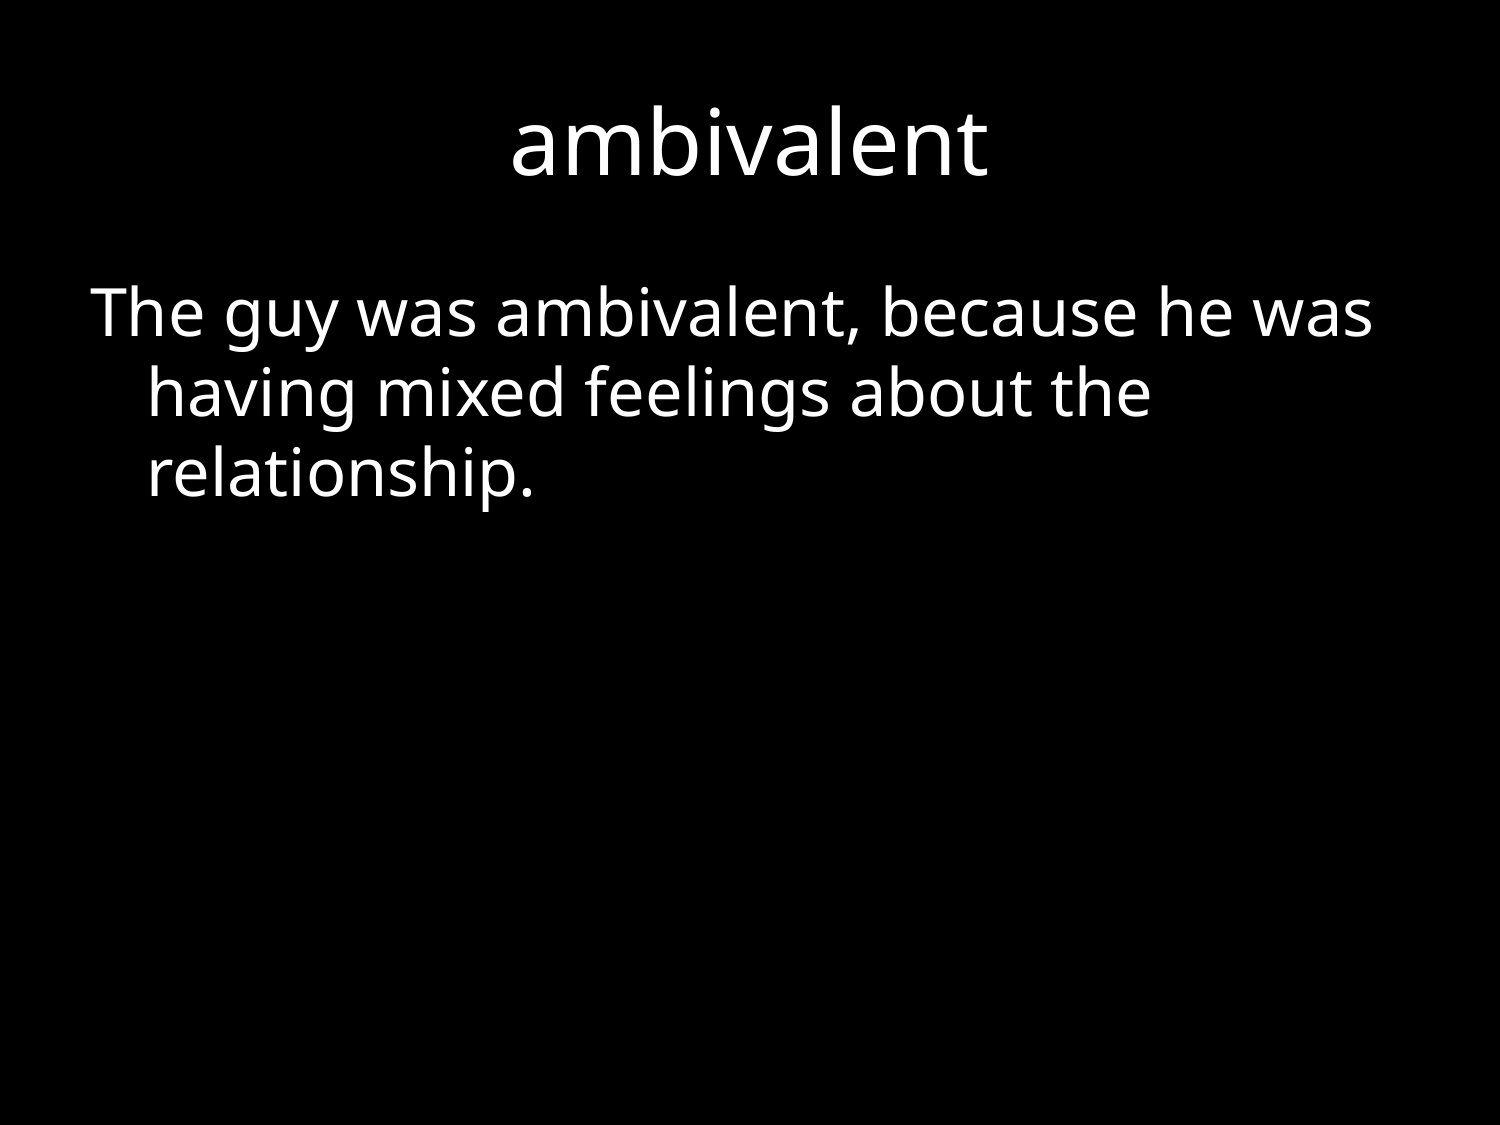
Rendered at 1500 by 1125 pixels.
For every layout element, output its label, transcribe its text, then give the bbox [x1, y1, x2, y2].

title ambivalent [75, 45, 1425, 233]
list The guy was ambivalent, because he was having mixed feelings about the relationship. [75, 262, 1425, 1005]
